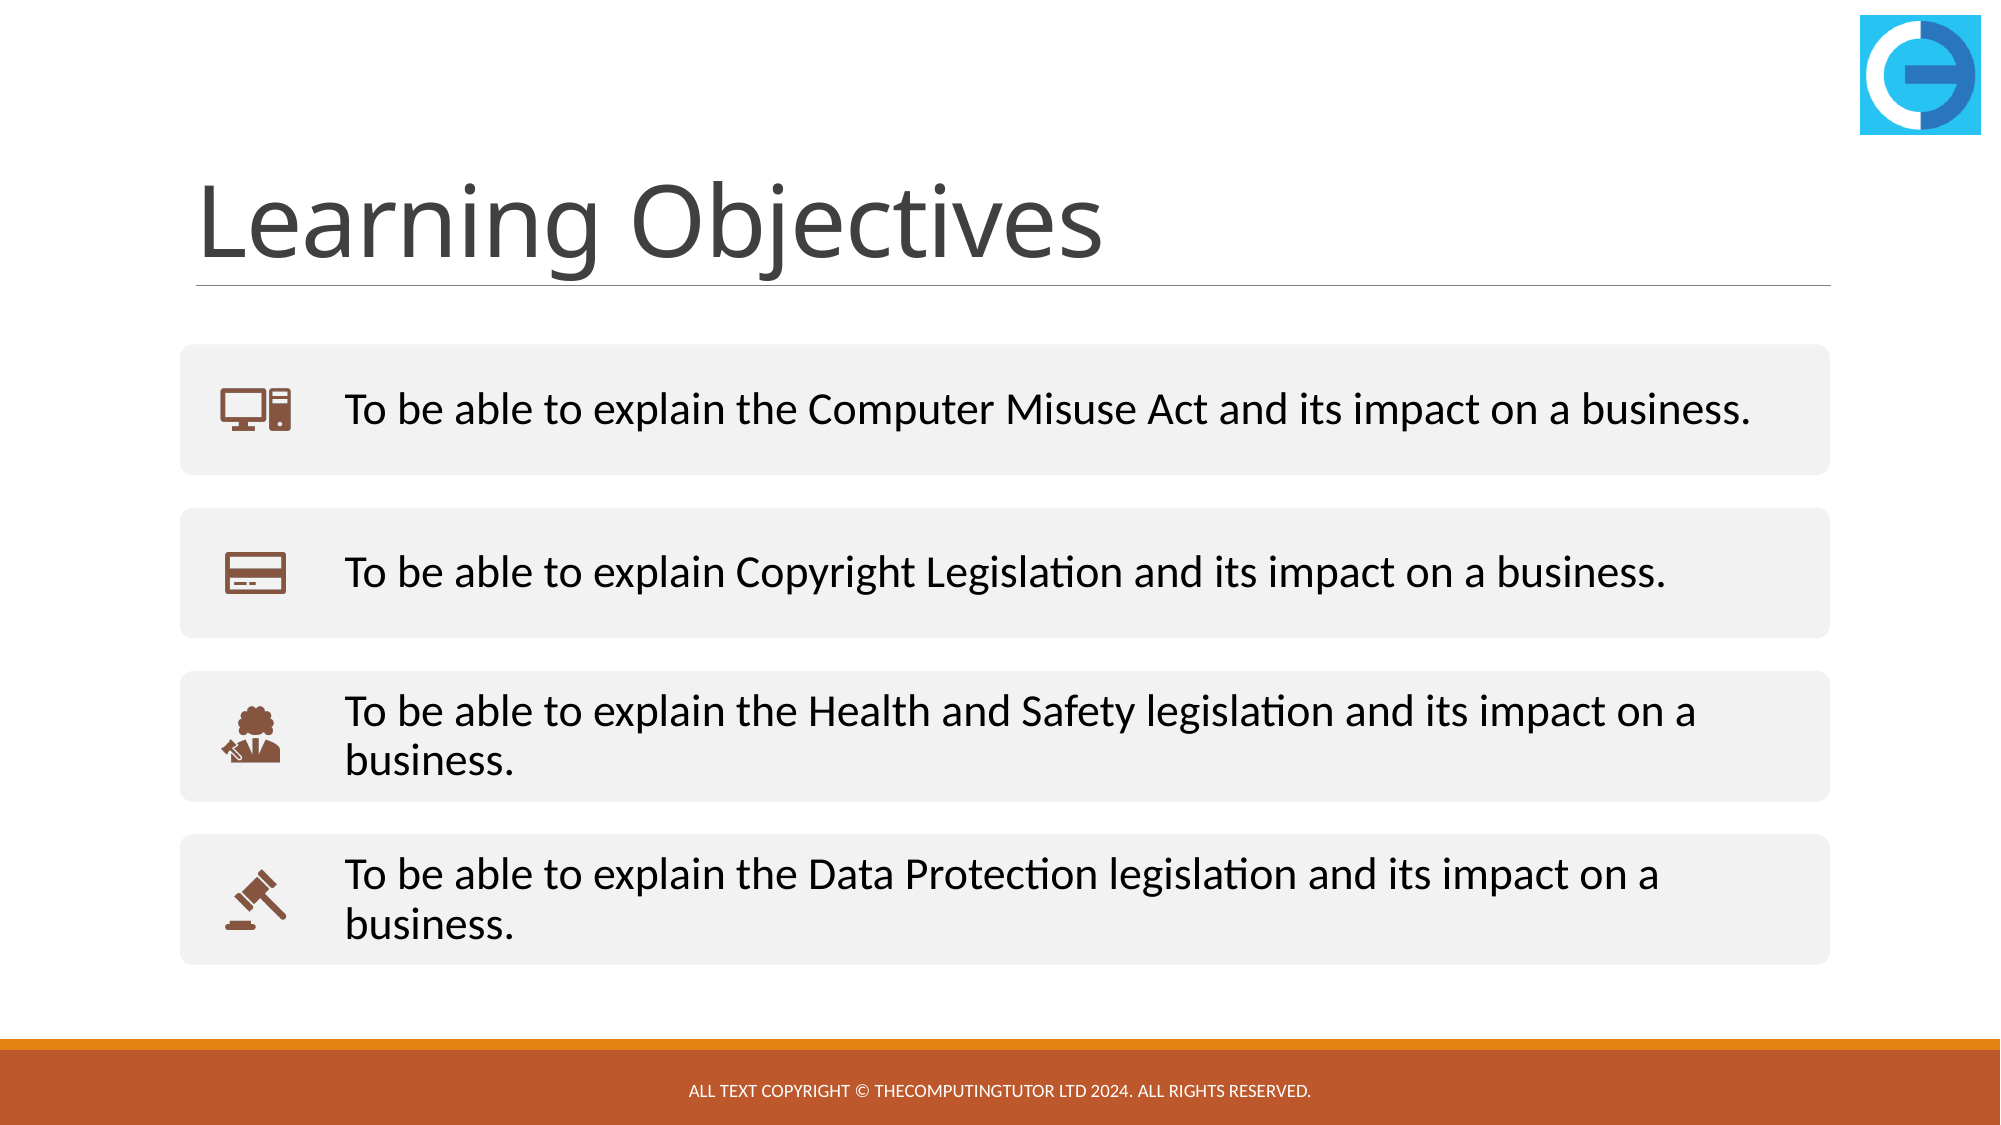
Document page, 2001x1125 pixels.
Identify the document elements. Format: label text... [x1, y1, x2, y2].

title Learning Objectives [180, 47, 1830, 285]
picture [1860, 15, 1981, 135]
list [179, 343, 1831, 966]
footer All text copyright © TheComputingTutor Ltd 2024. All rights Reserved. [604, 1059, 1396, 1120]
